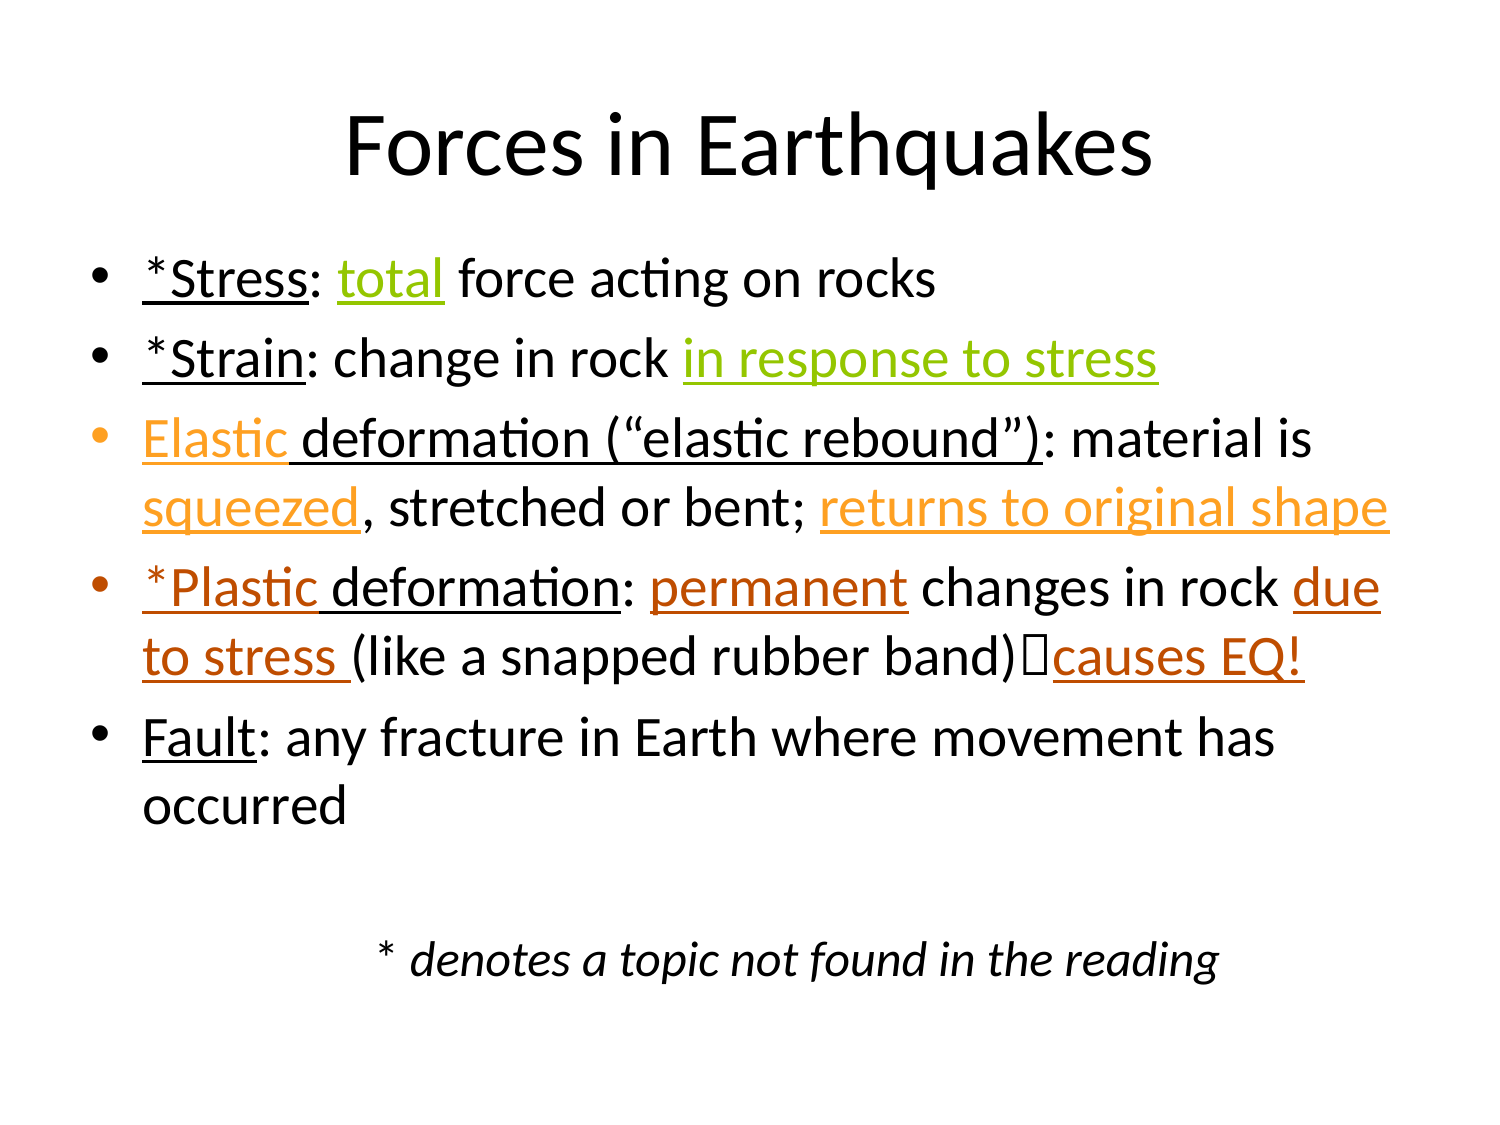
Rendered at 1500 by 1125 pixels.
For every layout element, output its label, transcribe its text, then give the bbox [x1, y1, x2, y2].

title Forces in Earthquakes [75, 45, 1425, 232]
list *Stress: total force acting on rocks *Strain: change in rock in response to stress Elastic deformation (“elastic rebound”): material is squeezed, stretched or bent; returns to original shape *Plastic deformation: permanent changes in rock due to stress (like a snapped rubber band)causes EQ! Fault: any fracture in Earth where movement has occurred * denotes a topic not found in the reading [75, 232, 1450, 1094]
